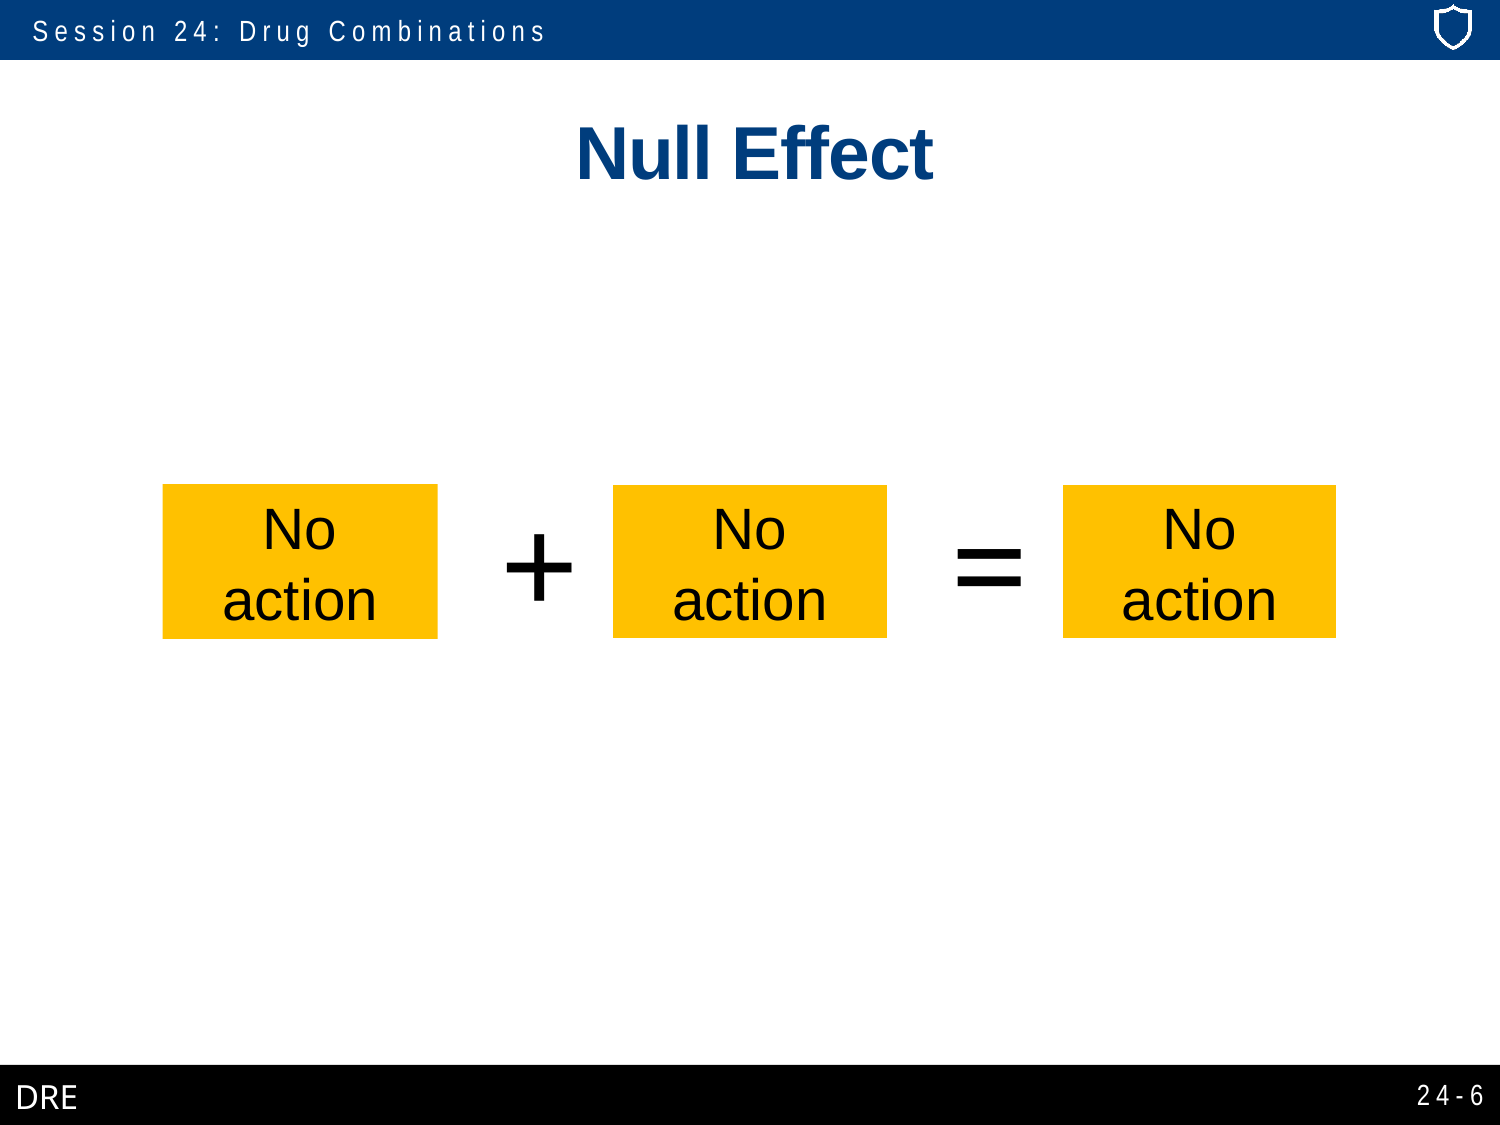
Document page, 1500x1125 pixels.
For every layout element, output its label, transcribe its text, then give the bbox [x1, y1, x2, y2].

title Null Effect [78, 87, 1432, 213]
text_box = [917, 471, 1063, 652]
slide_number 24-6 [1218, 1063, 1499, 1124]
text_box No action [613, 484, 888, 639]
text_box + [467, 471, 613, 652]
picture [1434, 4, 1472, 50]
text_box No action [162, 484, 438, 639]
text_box No action [1063, 484, 1338, 639]
